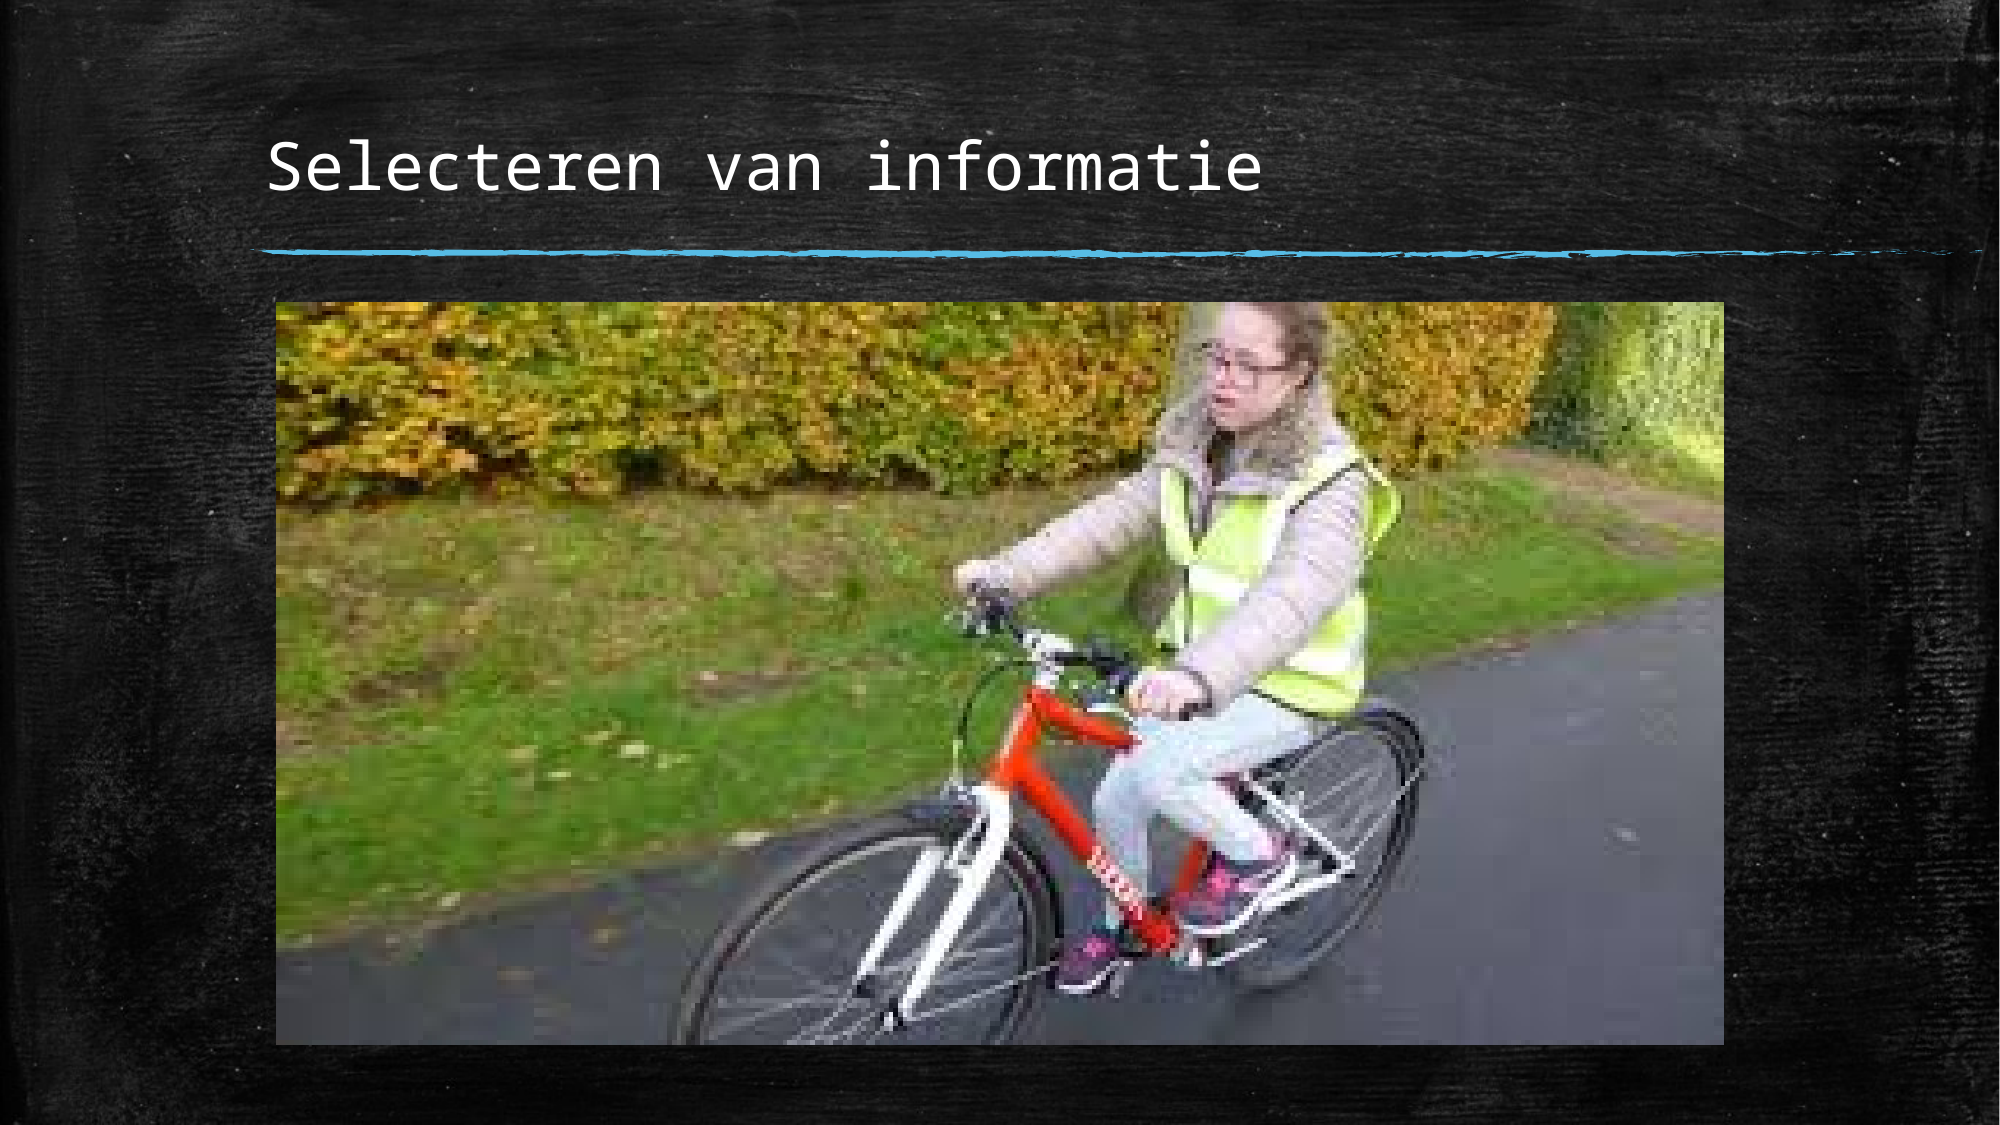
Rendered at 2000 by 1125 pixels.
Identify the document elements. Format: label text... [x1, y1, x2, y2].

title Selecteren van informatie [249, 45, 1750, 213]
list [276, 302, 1724, 1045]
